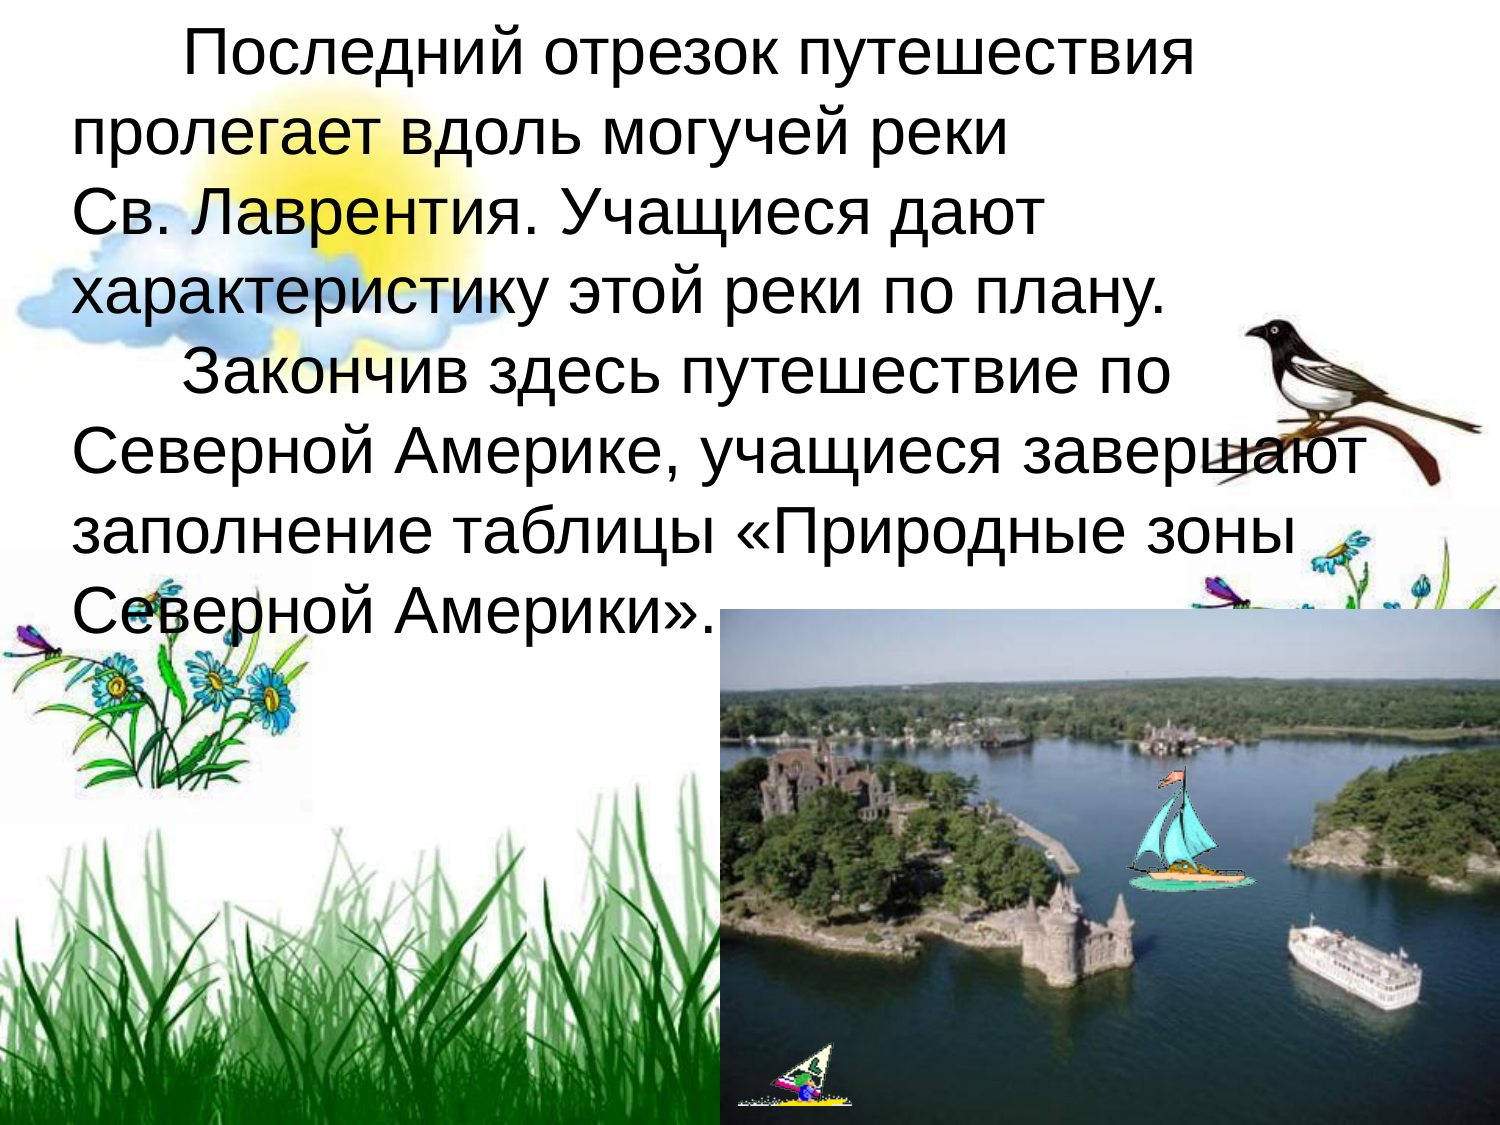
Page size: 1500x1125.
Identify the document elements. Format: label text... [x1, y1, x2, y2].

picture [0, 0, 1500, 1125]
list Последний отрезок путешествия пролегает вдоль могучей реки Св. Лаврентия. Учащиеся дают характеристику этой реки по плану. Закончив здесь путешествие по Северной Америке, учащиеся завершают заполнение таблицы «Природные зоны Северной Америки». [0, 0, 1407, 657]
